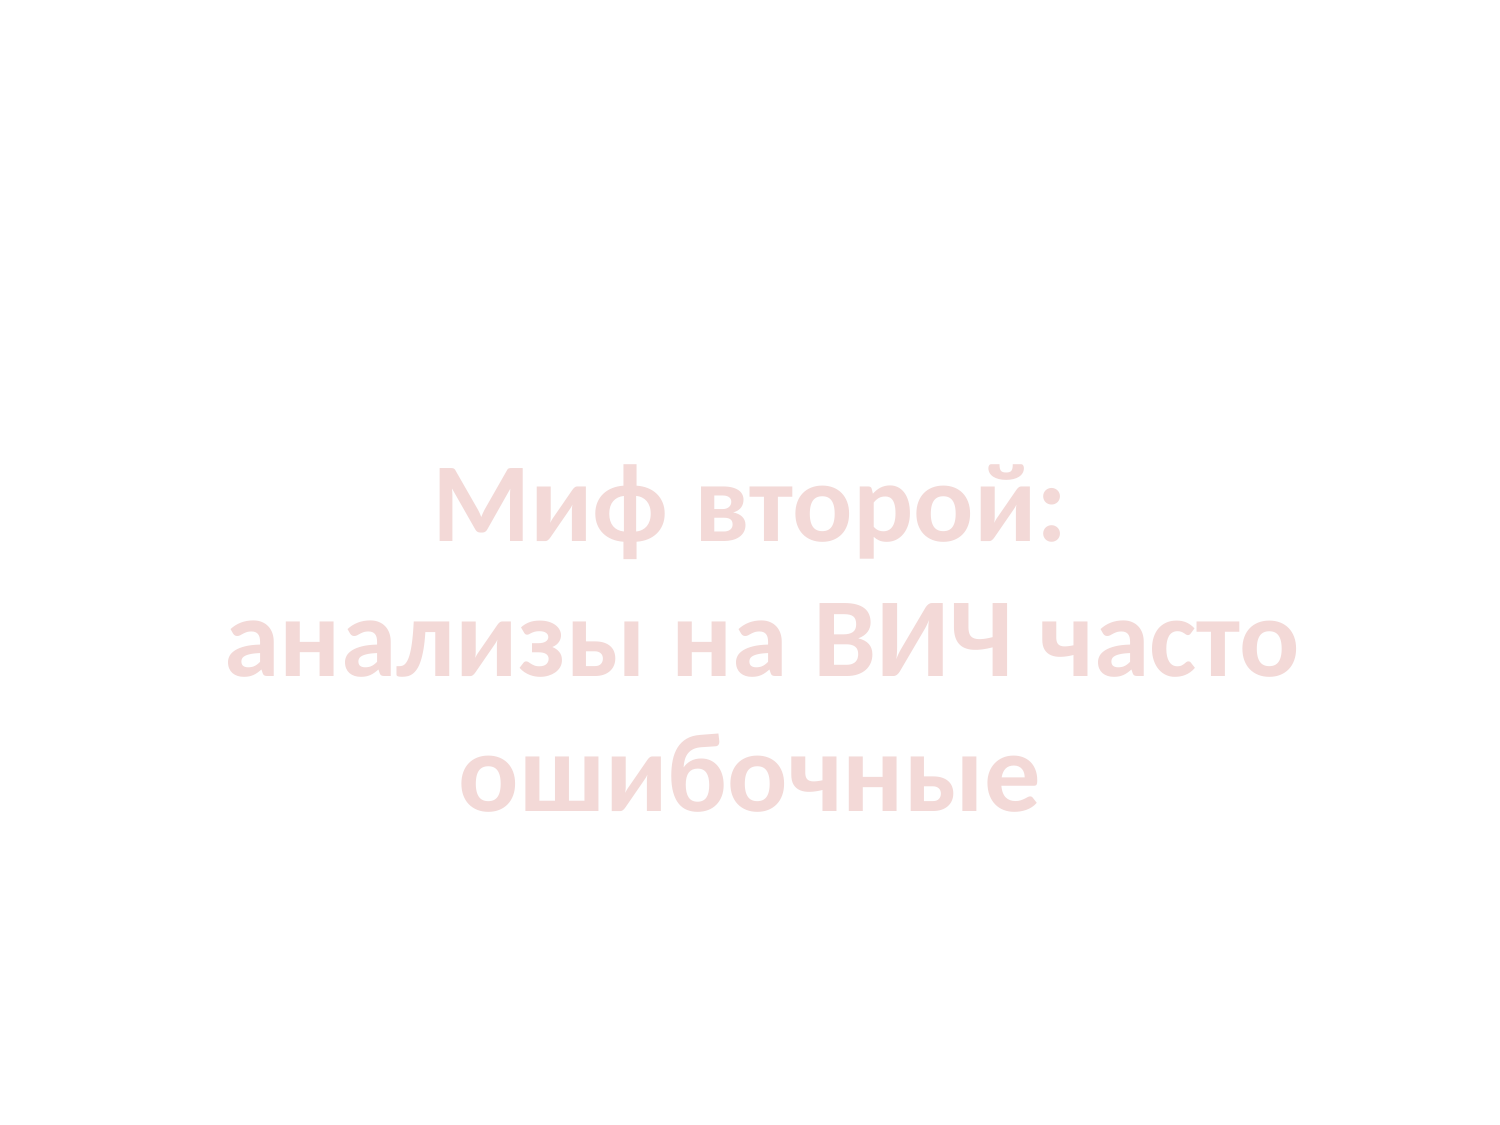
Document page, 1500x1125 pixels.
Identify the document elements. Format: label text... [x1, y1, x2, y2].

text_box Миф второй: анализы на ВИЧ часто ошибочные [0, 421, 1500, 842]
